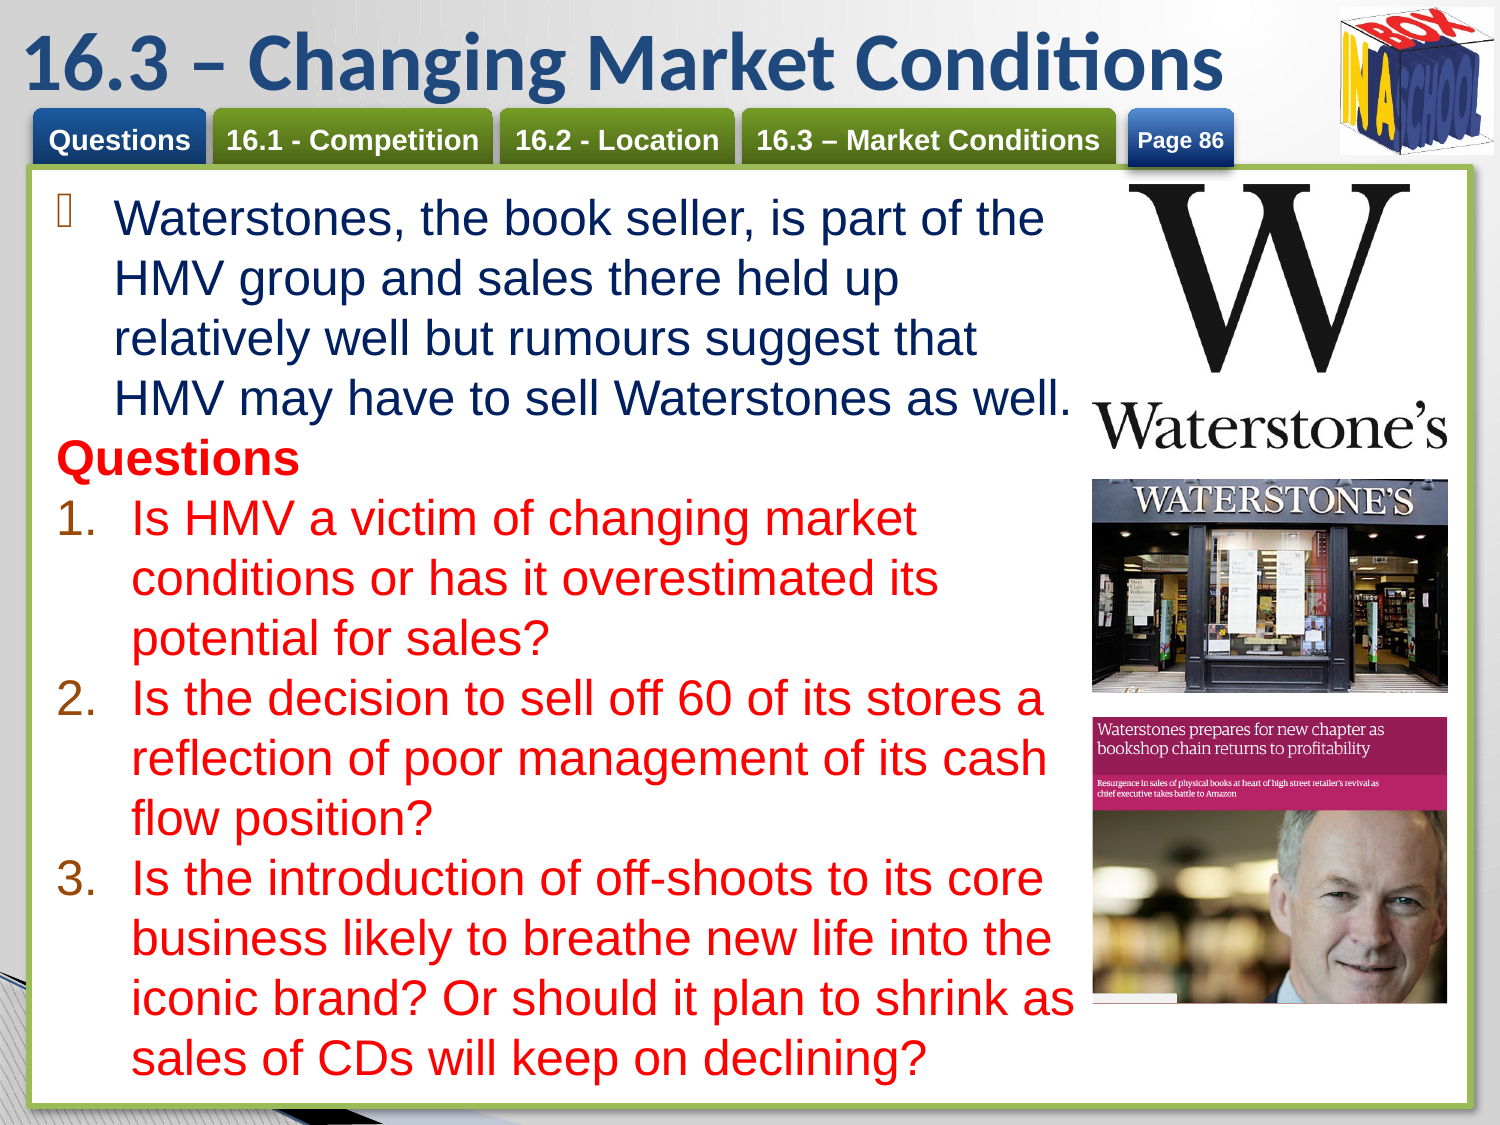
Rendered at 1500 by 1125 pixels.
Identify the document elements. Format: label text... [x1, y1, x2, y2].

picture [1092, 478, 1449, 693]
picture [281, 1114, 303, 1125]
picture [1340, 7, 1495, 155]
title 16.3 – Changing Market Conditions [5, 11, 1270, 102]
text_box Waterstones, the book seller, is part of the HMV group and sales there held up relatively well but rumours suggest that HMV may have to sell Waterstones as well. Questions Is HMV a victim of changing market conditions or has it overestimated its potential for sales? Is the decision to sell off 60 of its stores a reflection of poor management of its cash flow position? Is the introduction of off-shoots to its core business likely to breathe new life into the iconic brand? Or should it plan to shrink as sales of CDs will keep on declining? [41, 178, 1093, 1094]
picture [1092, 184, 1448, 450]
picture [1092, 717, 1448, 1005]
text_box Page 86 [1127, 108, 1235, 168]
